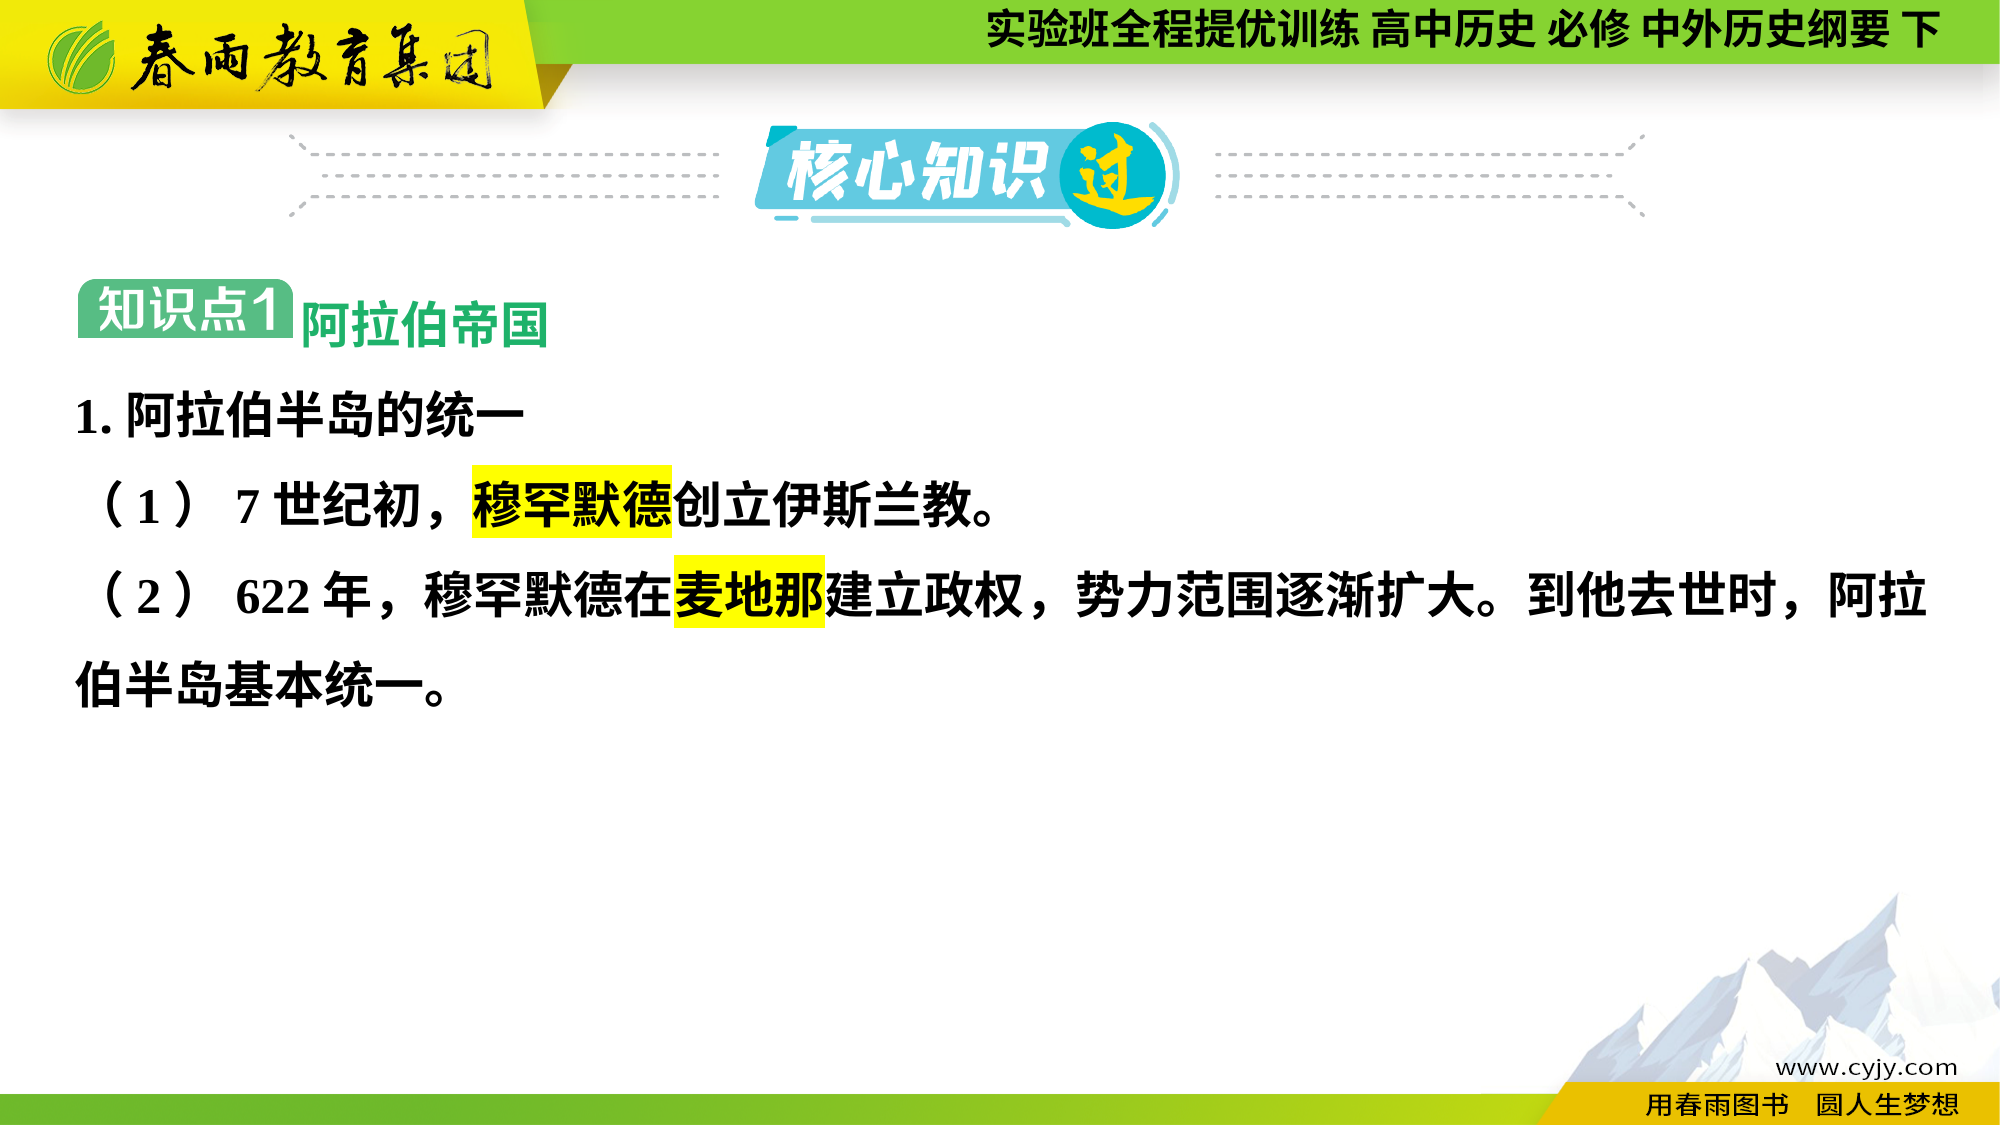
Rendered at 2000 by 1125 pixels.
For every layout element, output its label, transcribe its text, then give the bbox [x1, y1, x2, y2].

list 阿拉伯帝国 1.阿拉伯半岛的统一 （1）7世纪初，穆罕默德创立伊斯兰教。 （2）622年，穆罕默德在麦地那建立政权，势力范围逐渐扩大。到他去世时，阿拉伯半岛基本统一。 [59, 255, 1944, 726]
picture [0, 0, 2000, 1125]
